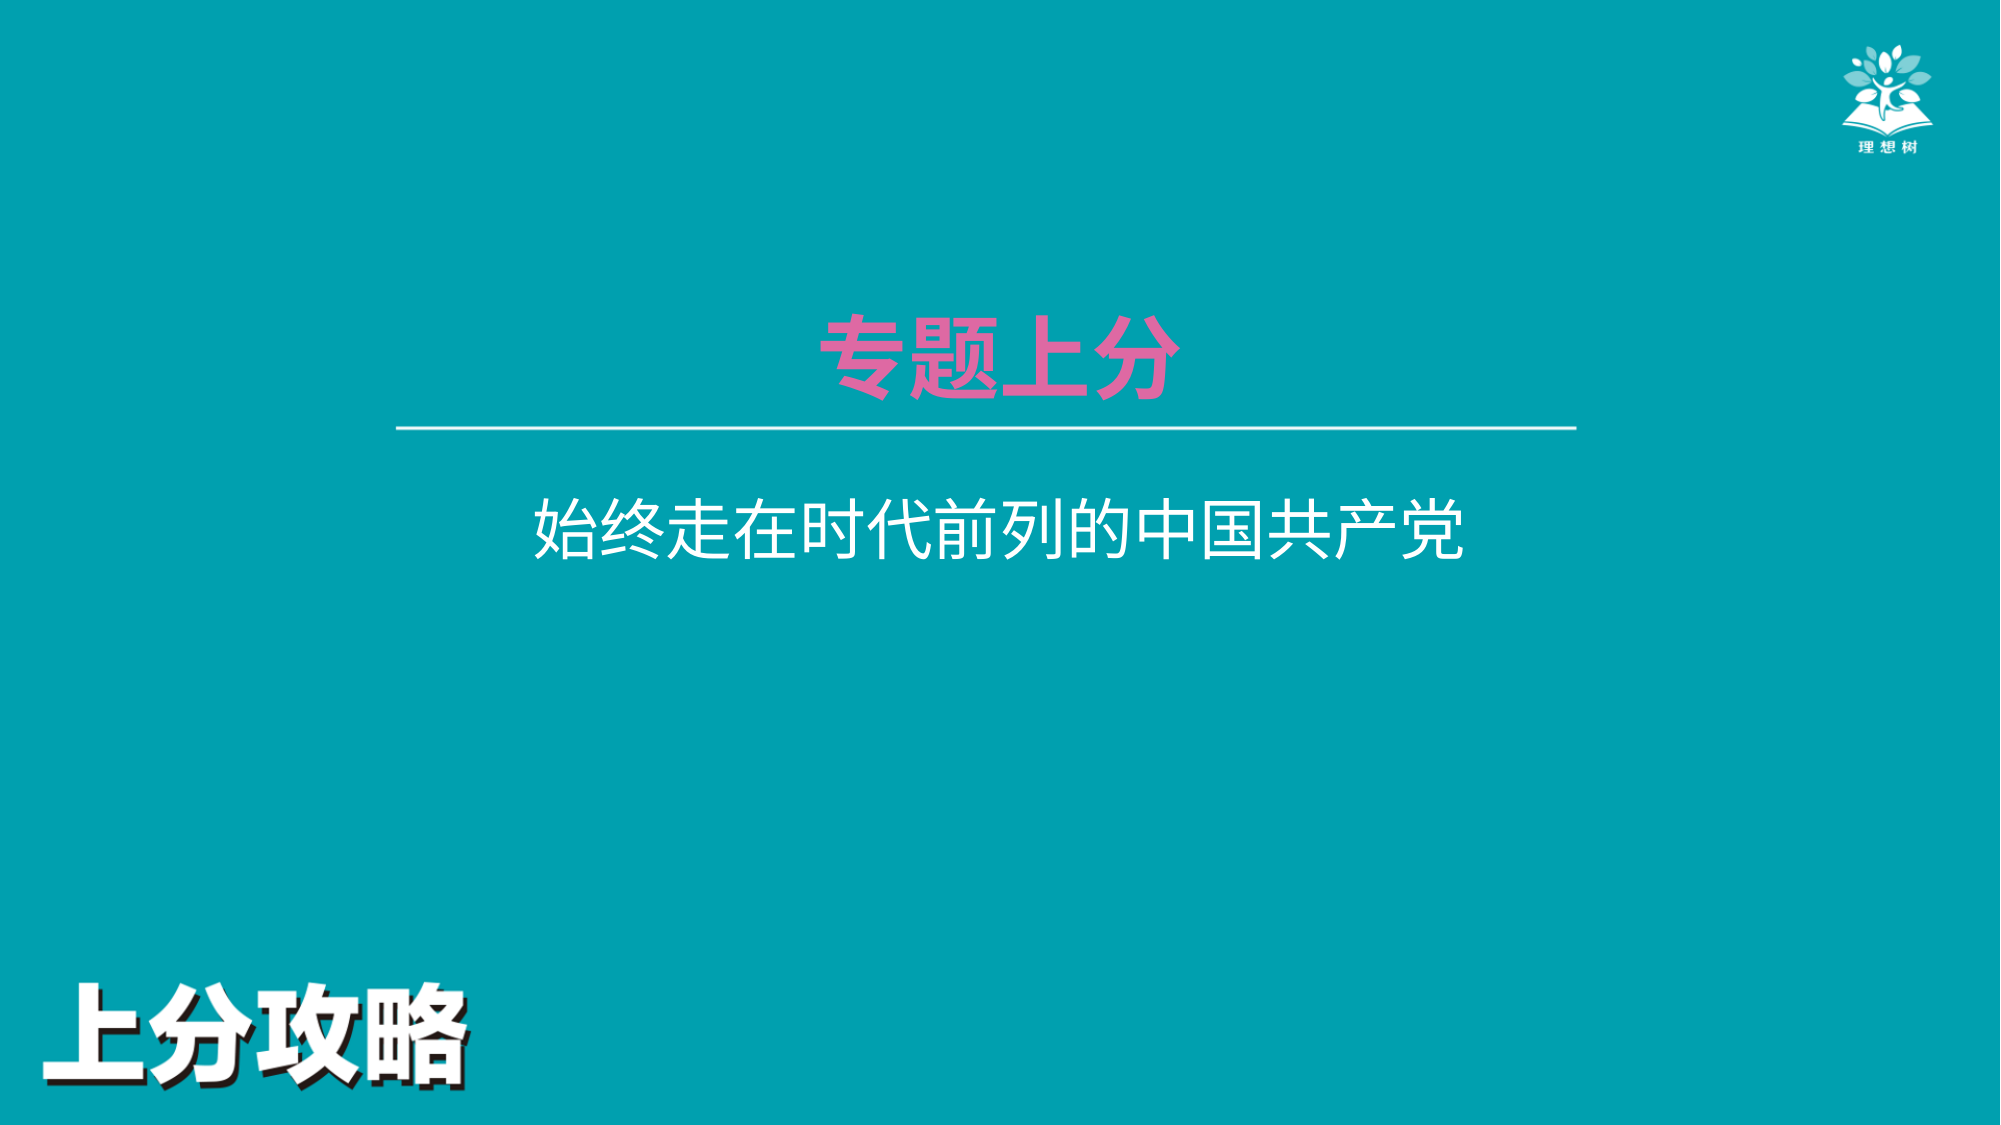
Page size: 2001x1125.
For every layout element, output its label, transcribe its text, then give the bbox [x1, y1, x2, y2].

picture [0, 423, 2000, 472]
picture [0, 579, 2000, 1125]
text_box 始终走在时代前列的中国共产党 [0, 472, 2000, 579]
picture [0, 0, 2000, 315]
text_box 专题上分 [0, 315, 2000, 423]
